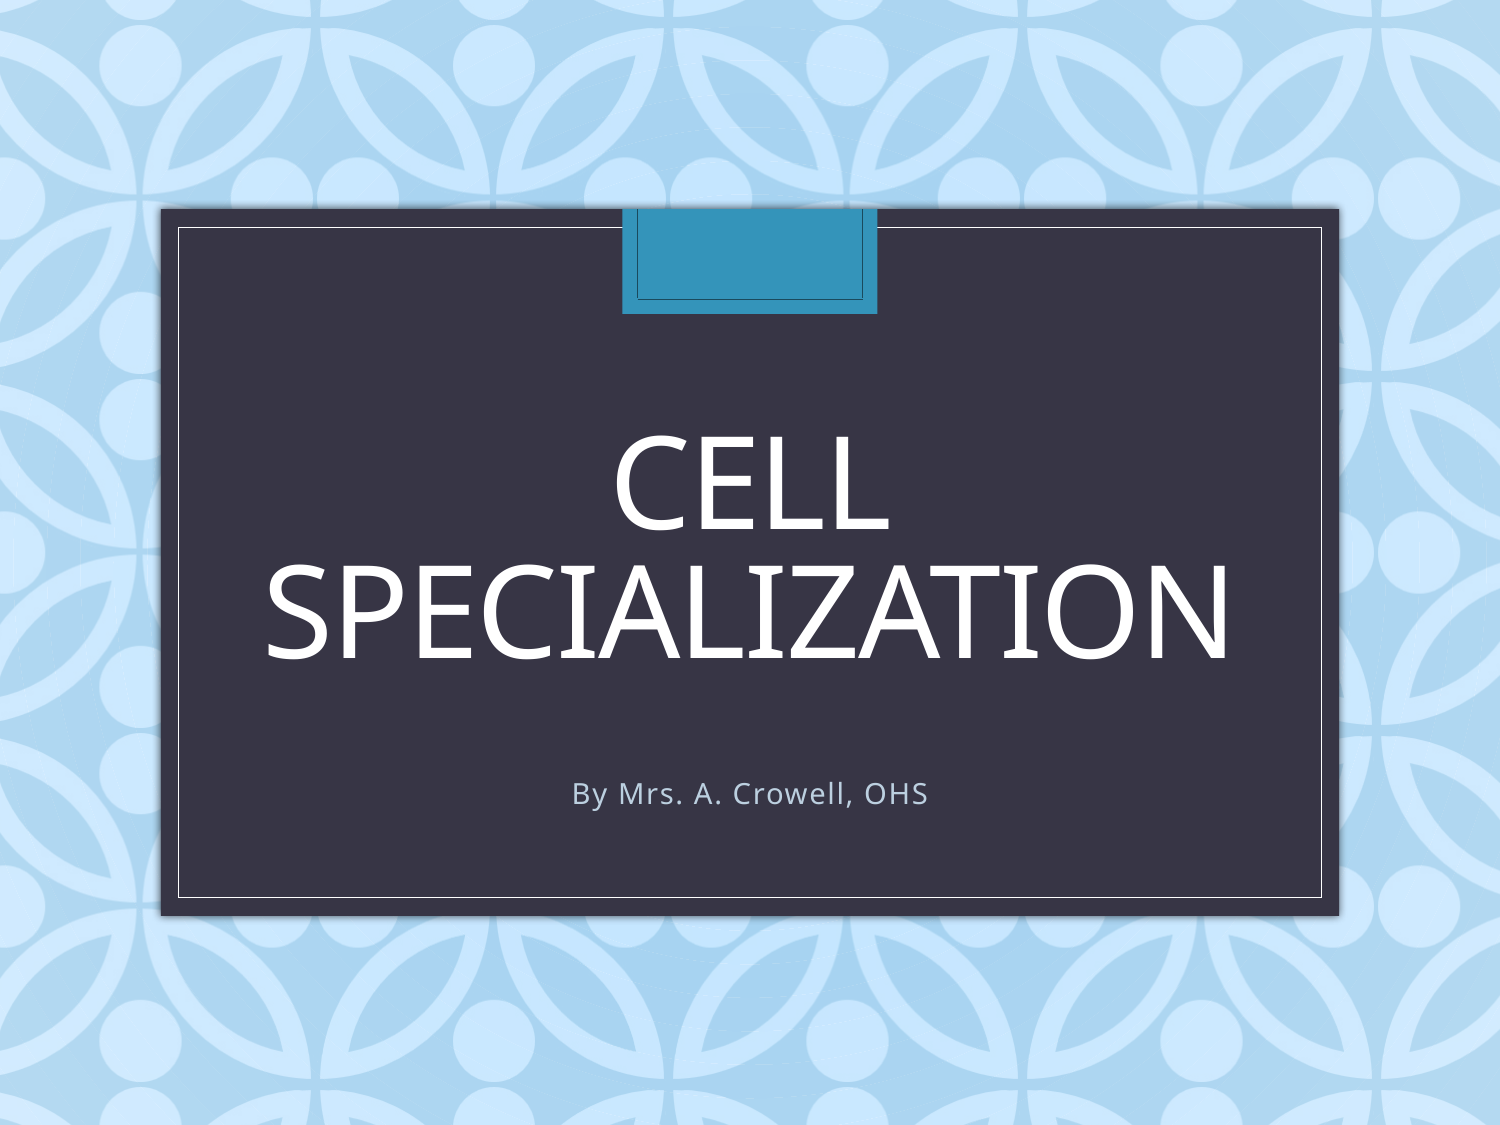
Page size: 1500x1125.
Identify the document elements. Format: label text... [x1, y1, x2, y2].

title Cell specialization [192, 343, 1308, 768]
subtitle By Mrs. A. Crowell, OHS [192, 768, 1309, 851]
